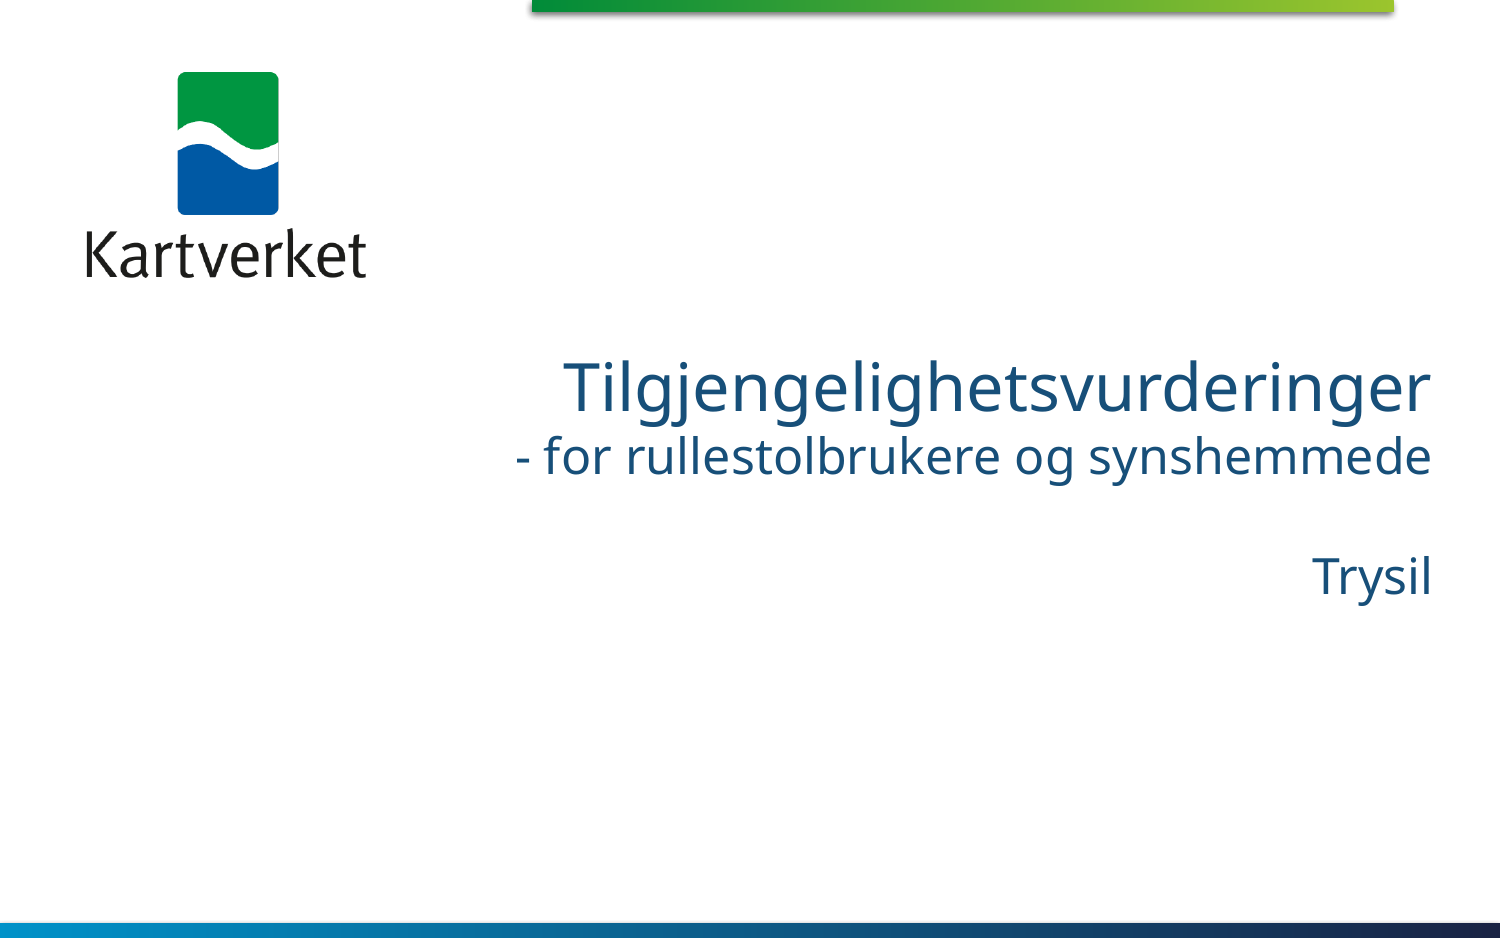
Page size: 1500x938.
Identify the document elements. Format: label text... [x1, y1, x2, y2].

text_box Tilgjengelighetsvurderinger - for rullestolbrukere og synshemmede Trysil [66, 337, 1449, 613]
